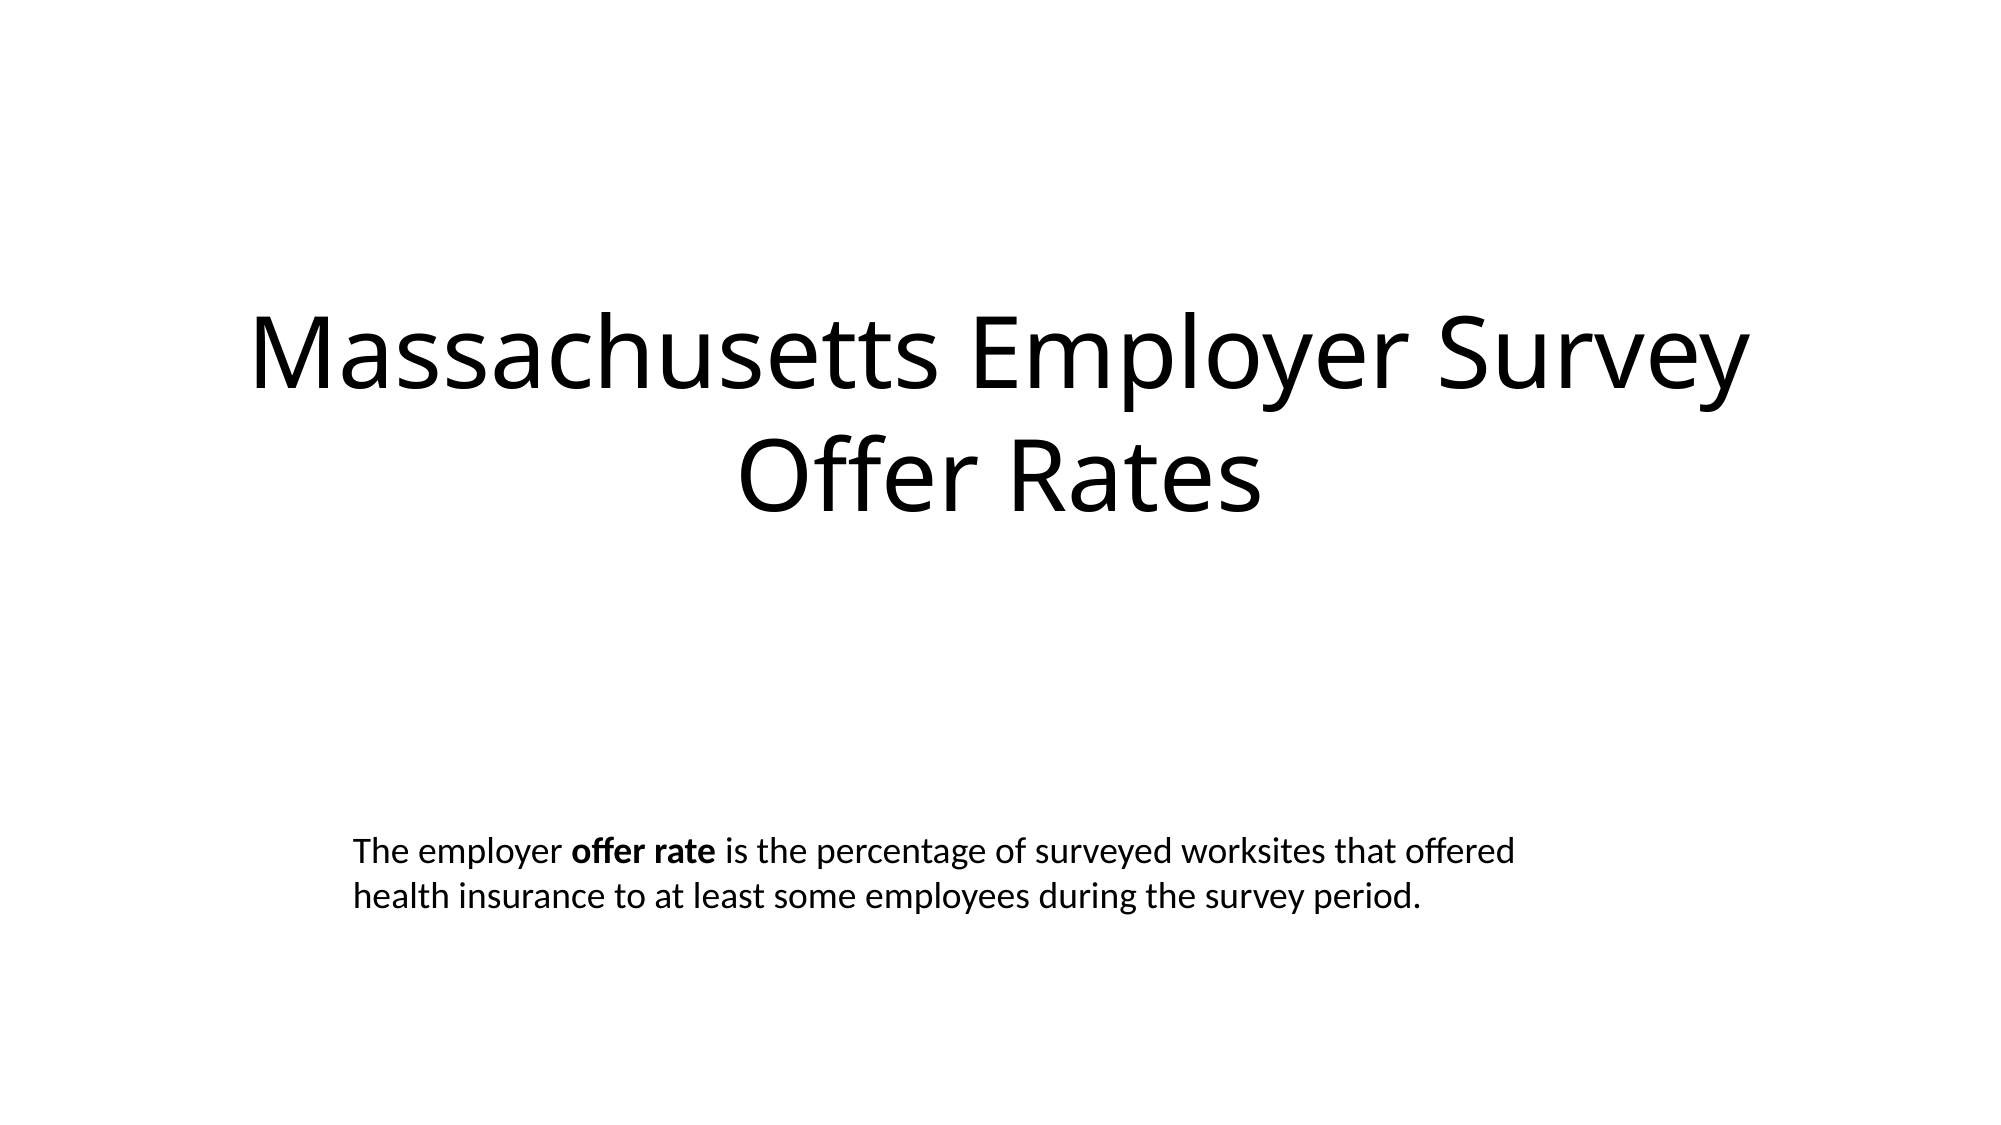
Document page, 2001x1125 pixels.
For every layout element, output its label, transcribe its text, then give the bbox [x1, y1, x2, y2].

title Massachusetts Employer Survey Offer Rates [137, 120, 1863, 706]
text_box The employer offer rate is the percentage of surveyed worksites that offered health insurance to at least some employees during the survey period. [338, 818, 1593, 923]
